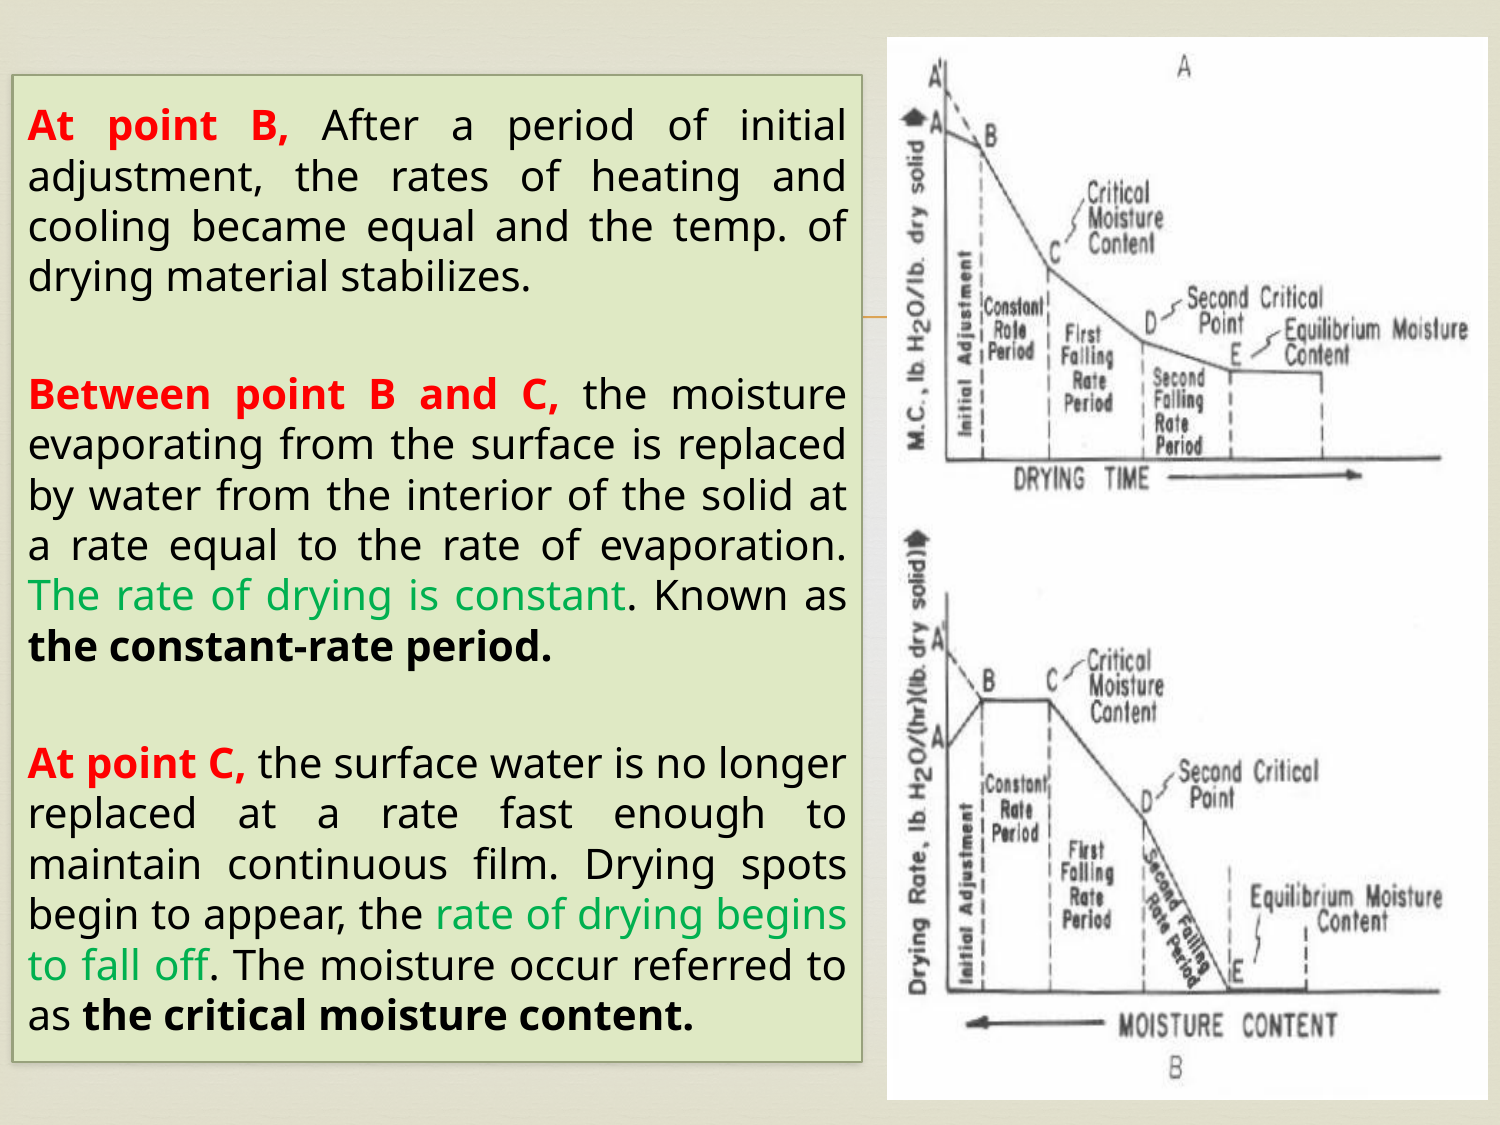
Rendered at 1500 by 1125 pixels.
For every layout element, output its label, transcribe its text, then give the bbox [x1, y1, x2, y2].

picture [886, 36, 1488, 1101]
list At point B, After a period of initial adjustment, the rates of heating and cooling became equal and the temp. of drying material stabilizes. Between point B and C, the moisture evaporating from the surface is replaced by water from the interior of the solid at a rate equal to the rate of evaporation. The rate of drying is constant. Known as the constant-rate period. At point C, the surface water is no longer replaced at a rate fast enough to maintain continuous film. Drying spots begin to appear, the rate of drying begins to fall off. The moisture occur referred to as the critical moisture content. [11, 74, 863, 1063]
